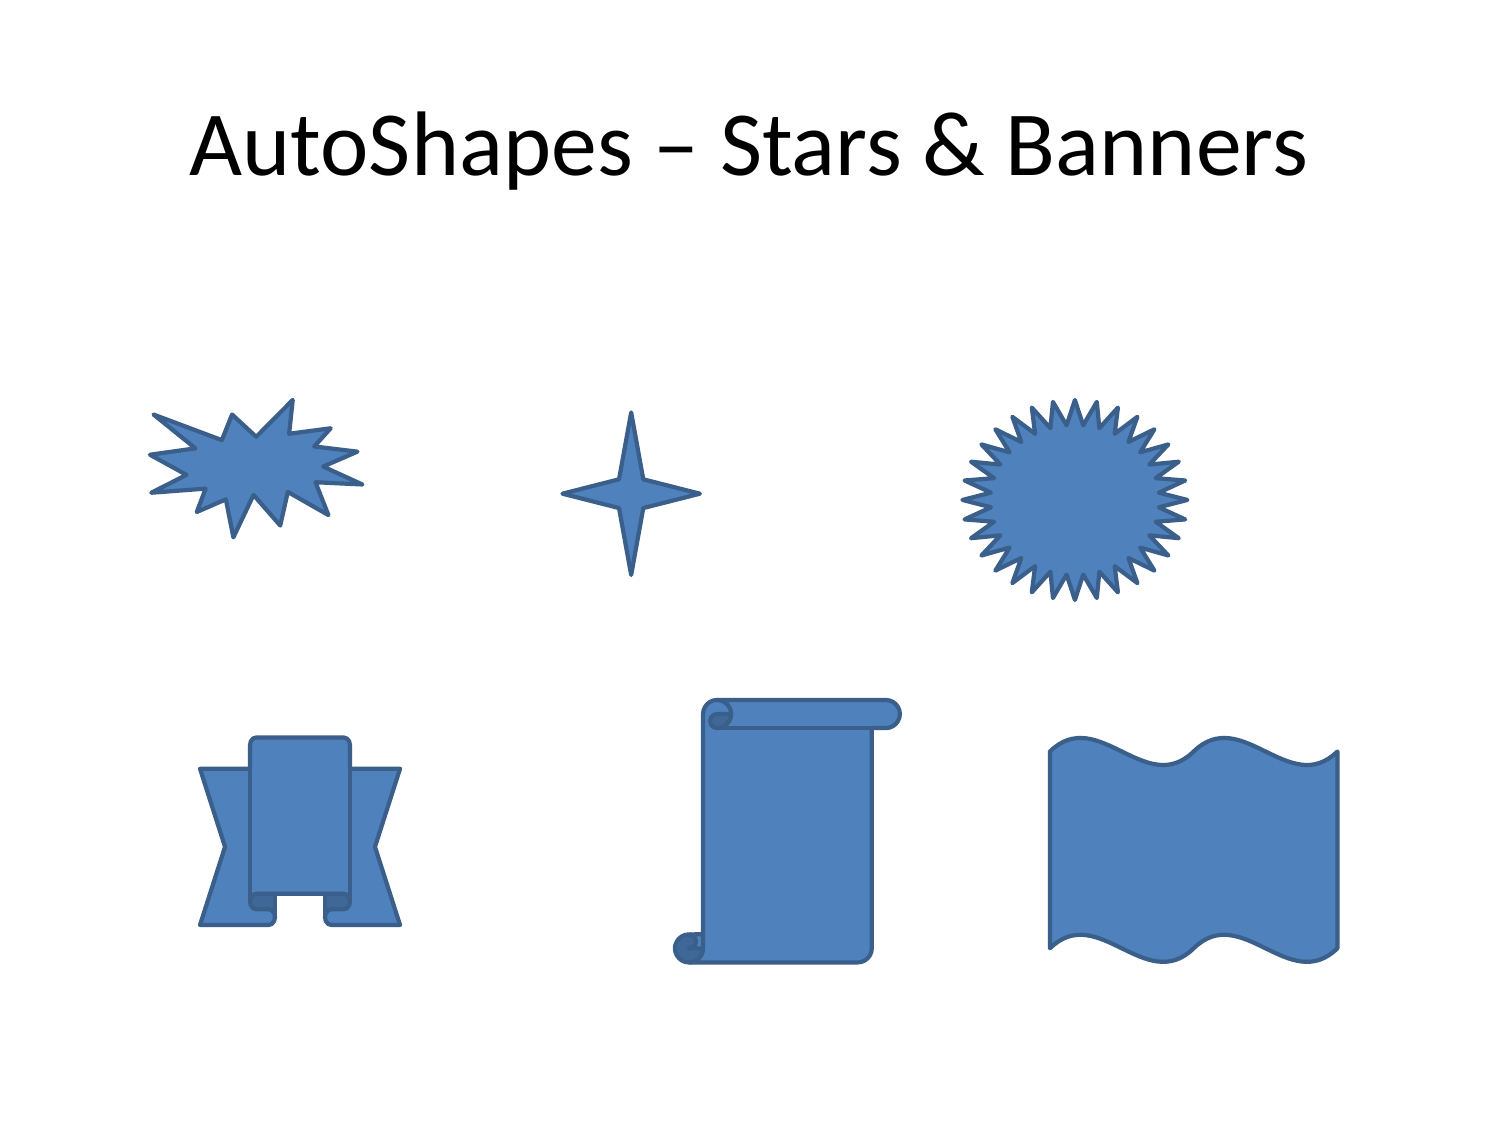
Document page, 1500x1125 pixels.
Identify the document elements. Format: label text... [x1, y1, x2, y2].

text_box [198, 735, 403, 928]
text_box [672, 697, 902, 965]
text_box [560, 410, 703, 578]
text_box [147, 398, 365, 540]
text_box [960, 397, 1190, 603]
text_box [1047, 735, 1340, 964]
title AutoShapes – Stars & Banners [75, 45, 1425, 233]
